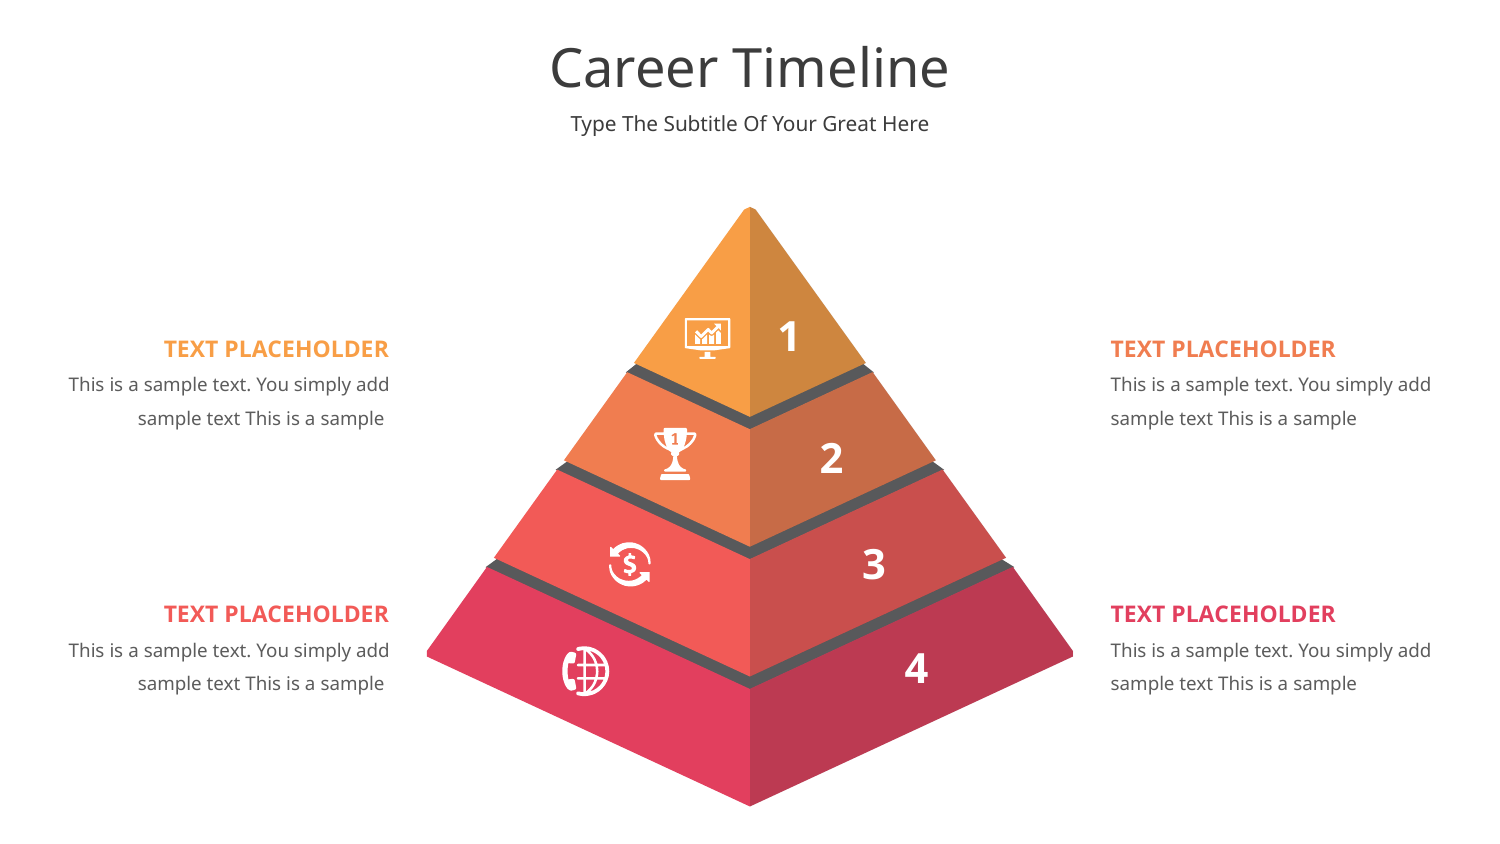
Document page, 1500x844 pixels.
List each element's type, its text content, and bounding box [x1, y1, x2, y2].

text_box TEXT PLACEHOLDER This is a sample text. You simply add sample text This is a sample [34, 320, 390, 430]
title Career Timeline [63, 25, 1437, 107]
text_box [608, 542, 651, 587]
text_box TEXT PLACEHOLDER This is a sample text. You simply add sample text This is a sample [1110, 586, 1466, 695]
list Type The Subtitle Of Your Great Here [63, 108, 1437, 138]
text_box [426, 206, 1074, 807]
text_box TEXT PLACEHOLDER This is a sample text. You simply add sample text This is a sample [1110, 320, 1466, 430]
text_box TEXT PLACEHOLDER This is a sample text. You simply add sample text This is a sample [34, 586, 390, 695]
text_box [684, 317, 731, 360]
